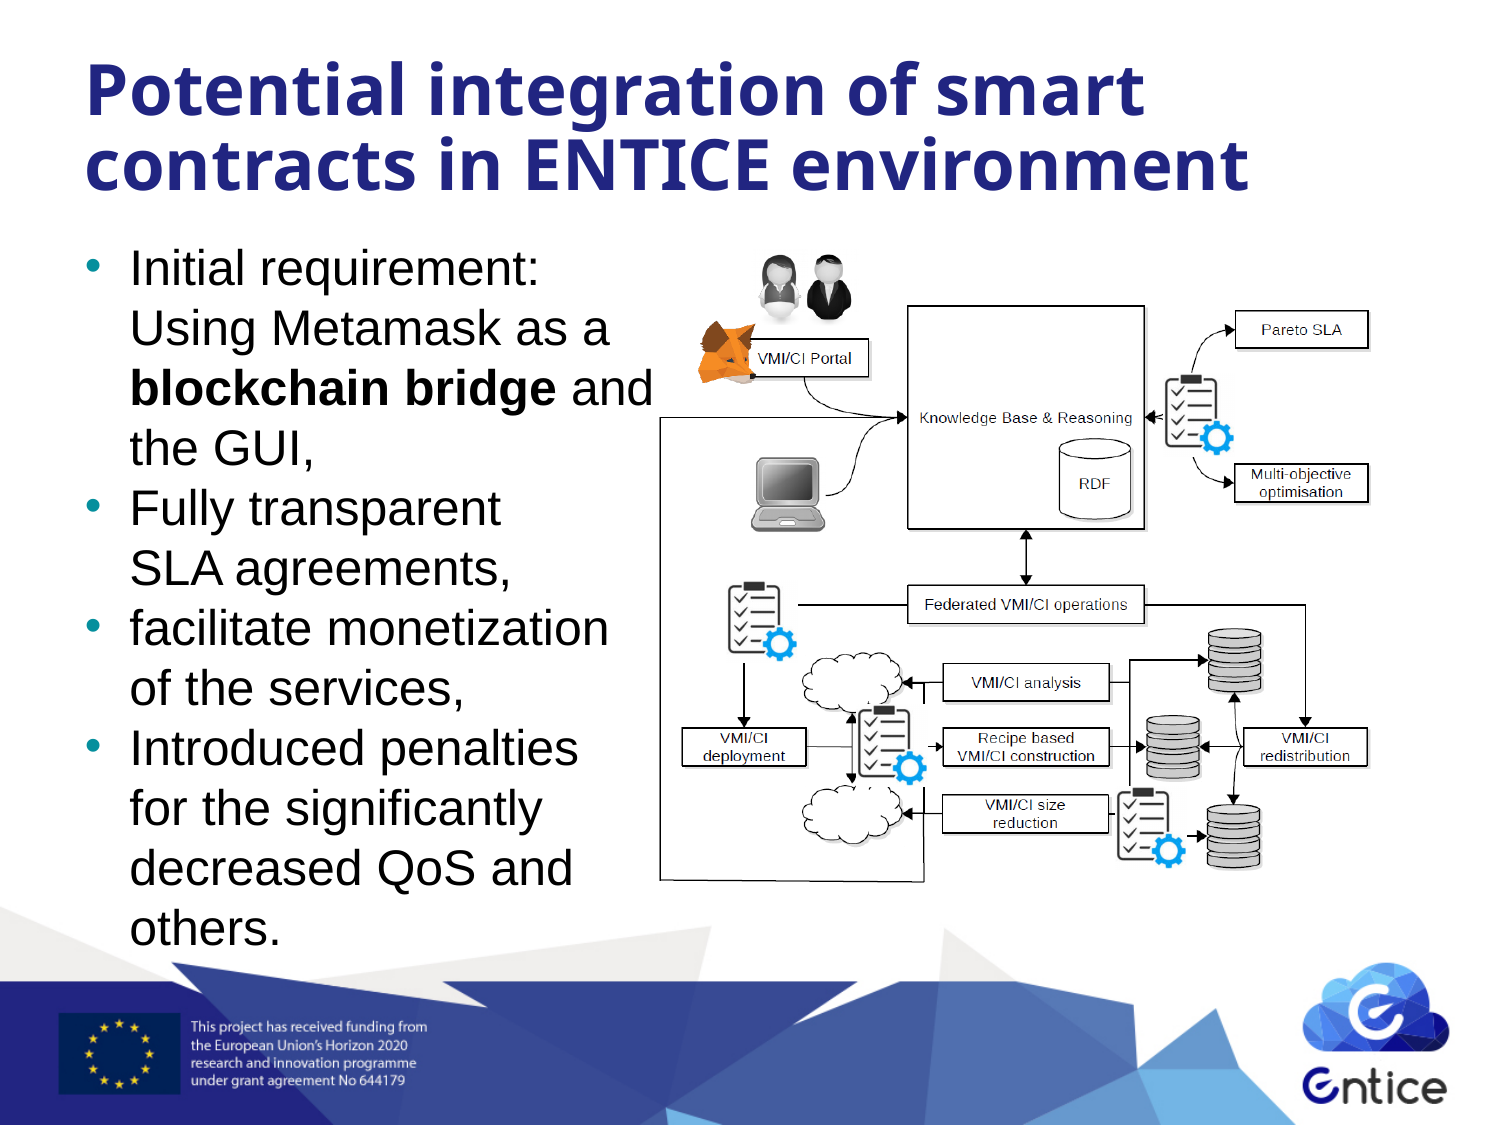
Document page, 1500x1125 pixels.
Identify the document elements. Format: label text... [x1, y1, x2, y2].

title Potential integration of smart contracts in ENTICE environment [70, 46, 1418, 211]
picture [0, 0, 1500, 1125]
subtitle Initial requirement: Using Metamask as a blockchain bridge and the GUI, Fully transparent SLA agreements, facilitate monetization of the services, Introduced penalties for the significantly decreased QoS and others. [70, 228, 1418, 950]
